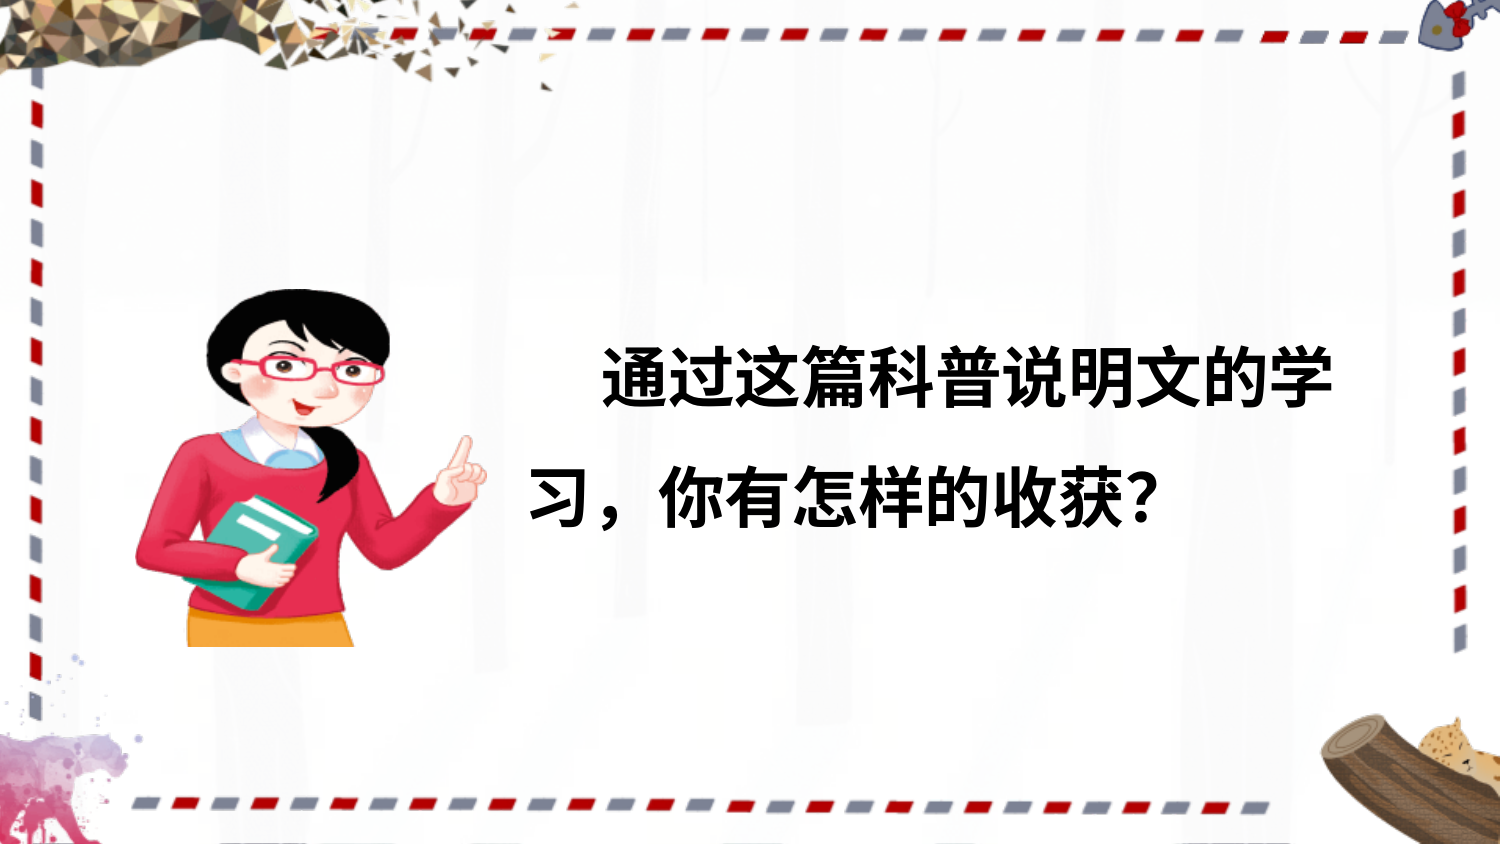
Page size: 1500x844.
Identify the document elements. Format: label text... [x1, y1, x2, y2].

text_box 通过这篇科普说明文的学习，你有怎样的收获？ [509, 288, 1361, 544]
picture [0, 0, 1248, 844]
picture [721, 0, 1500, 844]
